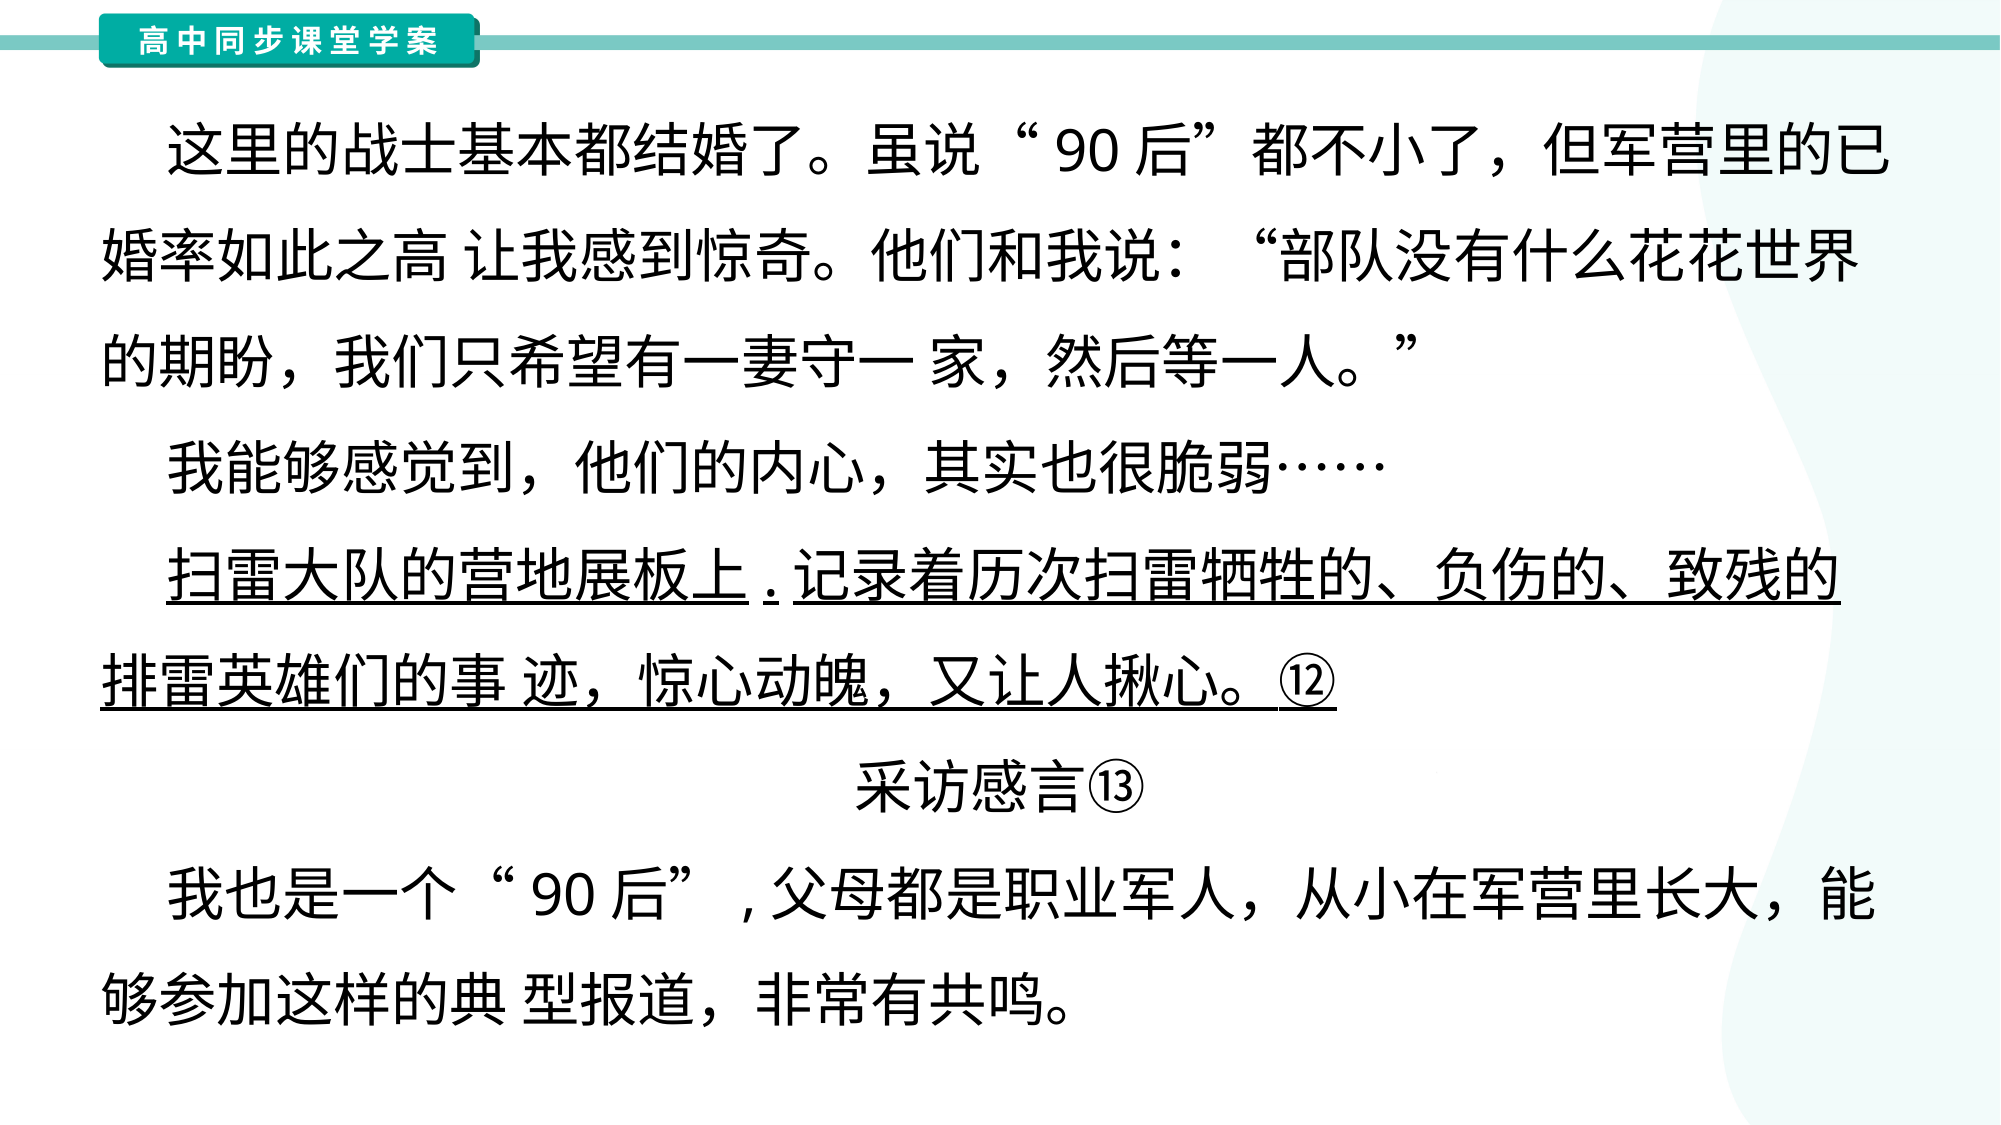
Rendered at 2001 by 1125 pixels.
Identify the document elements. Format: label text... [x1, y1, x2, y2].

picture [0, 0, 2000, 1125]
text_box 这里的战士基本都结婚了。虽说“90后”都不小了，但军营里的已 婚率如此之高 让我感到惊奇。他们和我说：“部队没有什么花花世界 的期盼，我们只希望有一妻守一 家，然后等一人。” 我能够感觉到，他们的内心，其实也很脆弱…… 扫雷大队的营地展板上.记录着历次扫雷牺牲的、负伤的、致残的 排雷英雄们的事 迹，惊心动魄，又让人揪心。⑫ 采访感言⑬ 我也是一个“90后”,父母都是职业军人，从小在军营里长大，能 够参加这样的典 型报道，非常有共鸣。 [100, 76, 1899, 1034]
